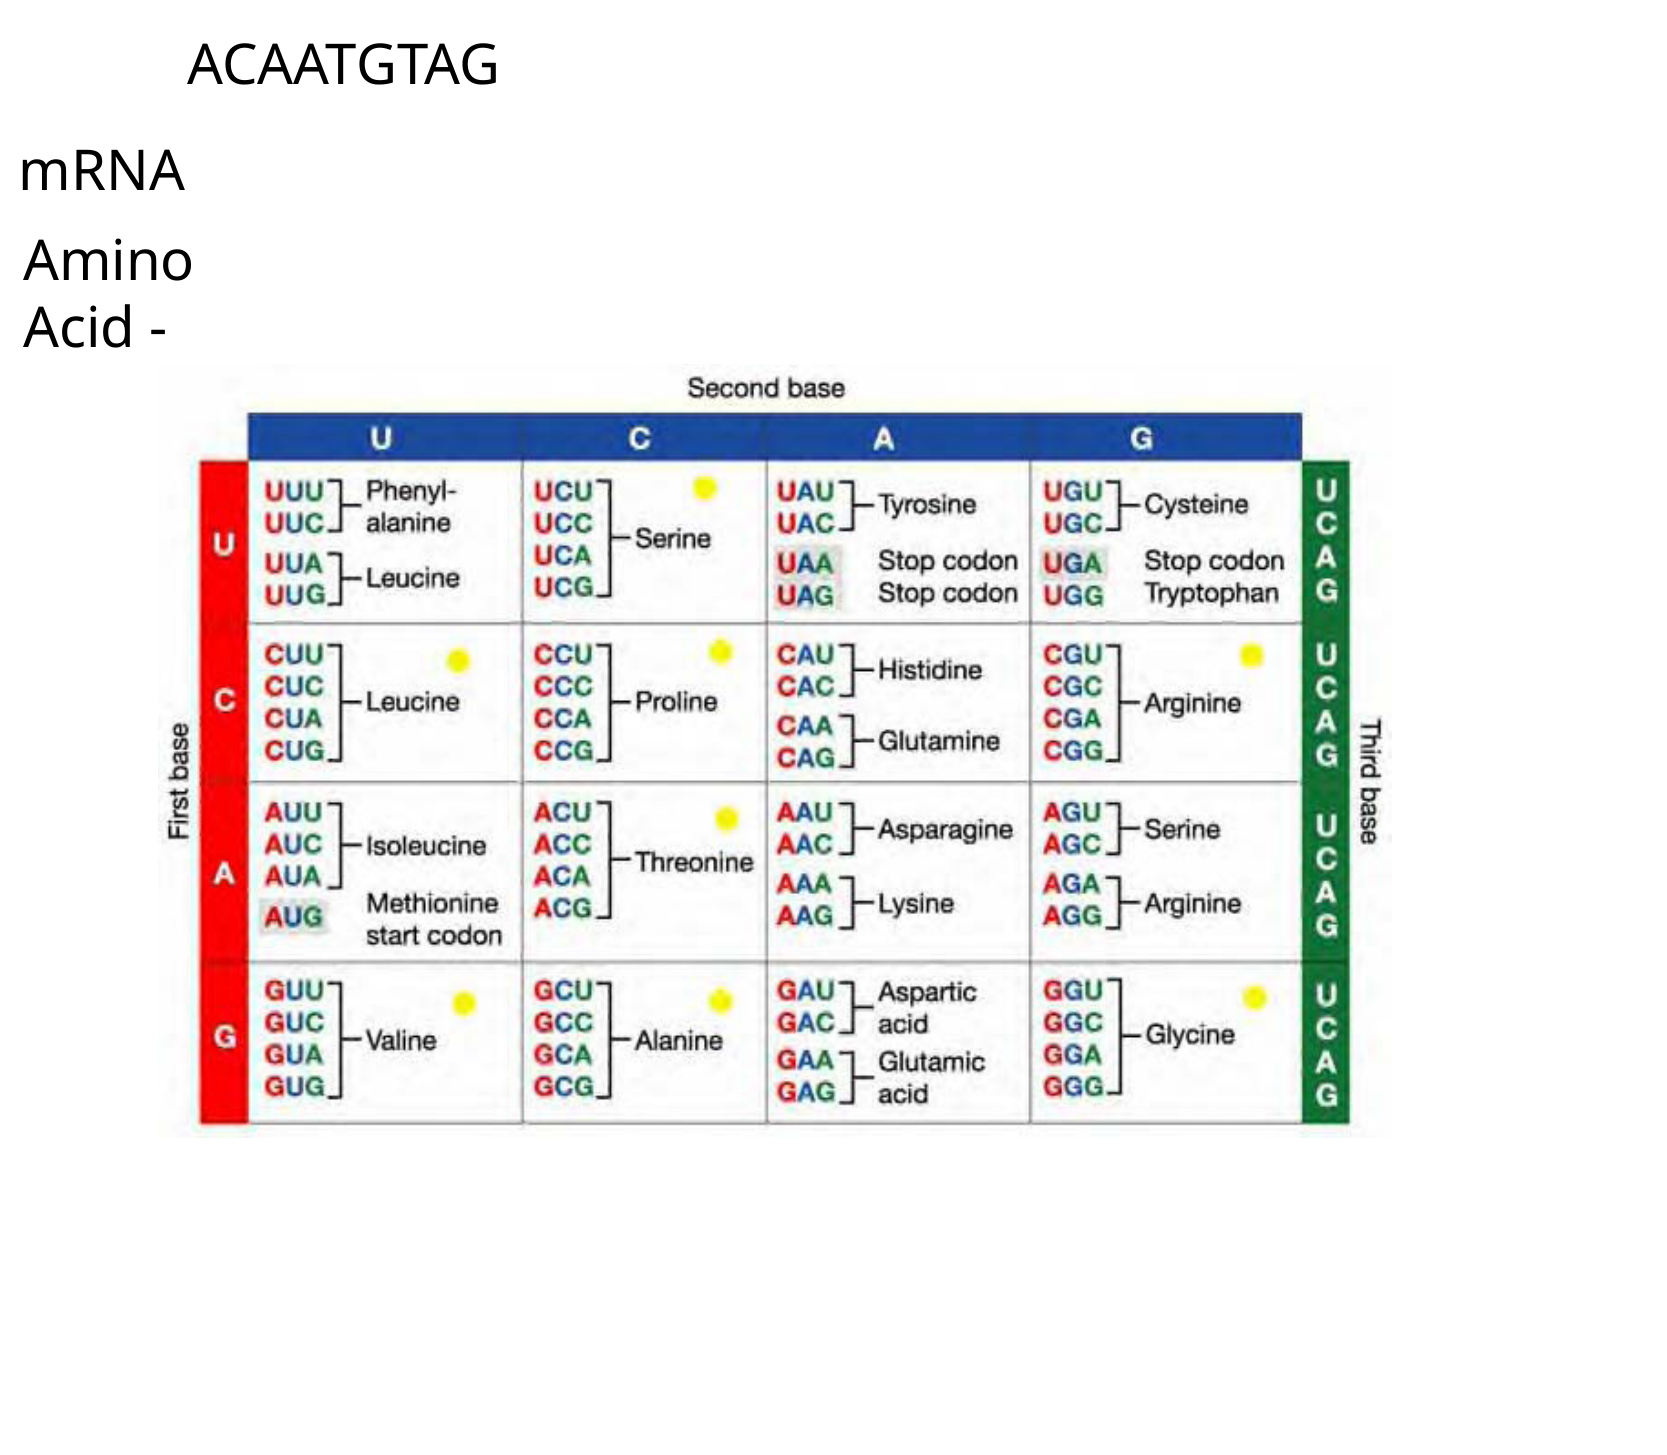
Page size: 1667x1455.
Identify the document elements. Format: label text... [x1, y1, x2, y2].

picture [158, 364, 1392, 1138]
text_box Amino Acid - [8, 216, 325, 367]
text_box ACAATGTAG [172, 20, 736, 104]
text_box mRNA [4, 127, 213, 210]
